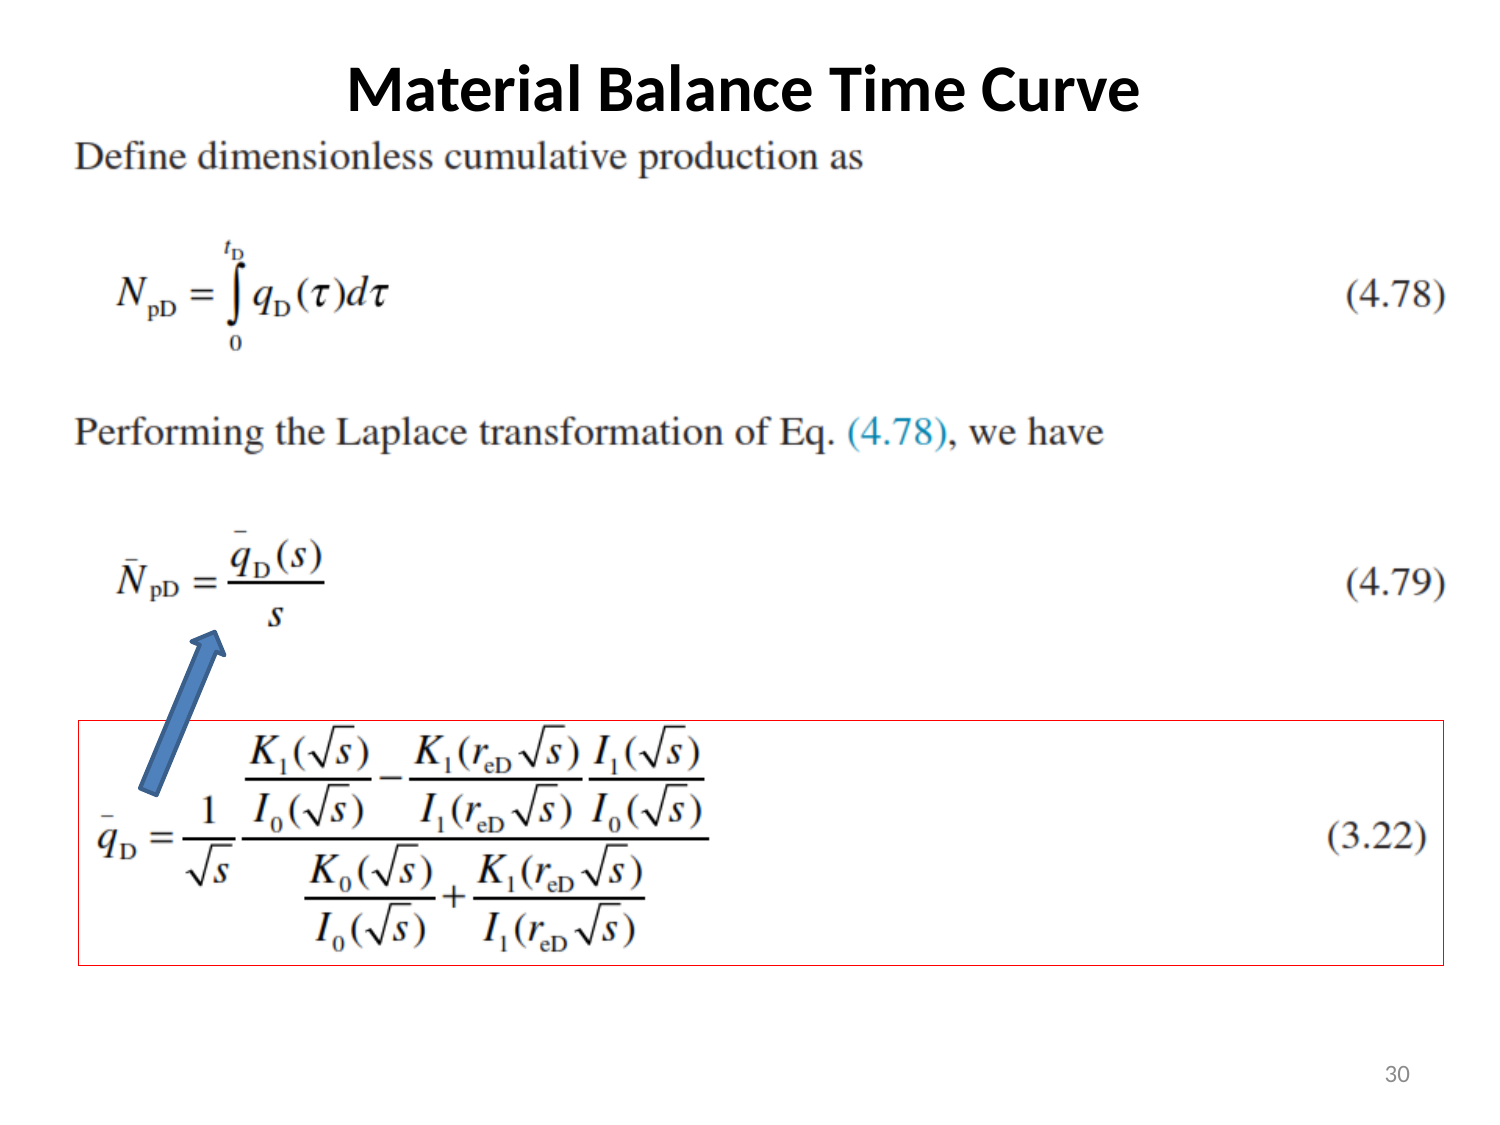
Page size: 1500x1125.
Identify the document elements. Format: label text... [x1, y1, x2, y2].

picture [23, 138, 1466, 658]
text_box Material Balance Time Curve [331, 37, 1157, 133]
picture [77, 719, 1444, 966]
slide_number 30 [1074, 1042, 1425, 1103]
text_box [166, 665, 213, 718]
